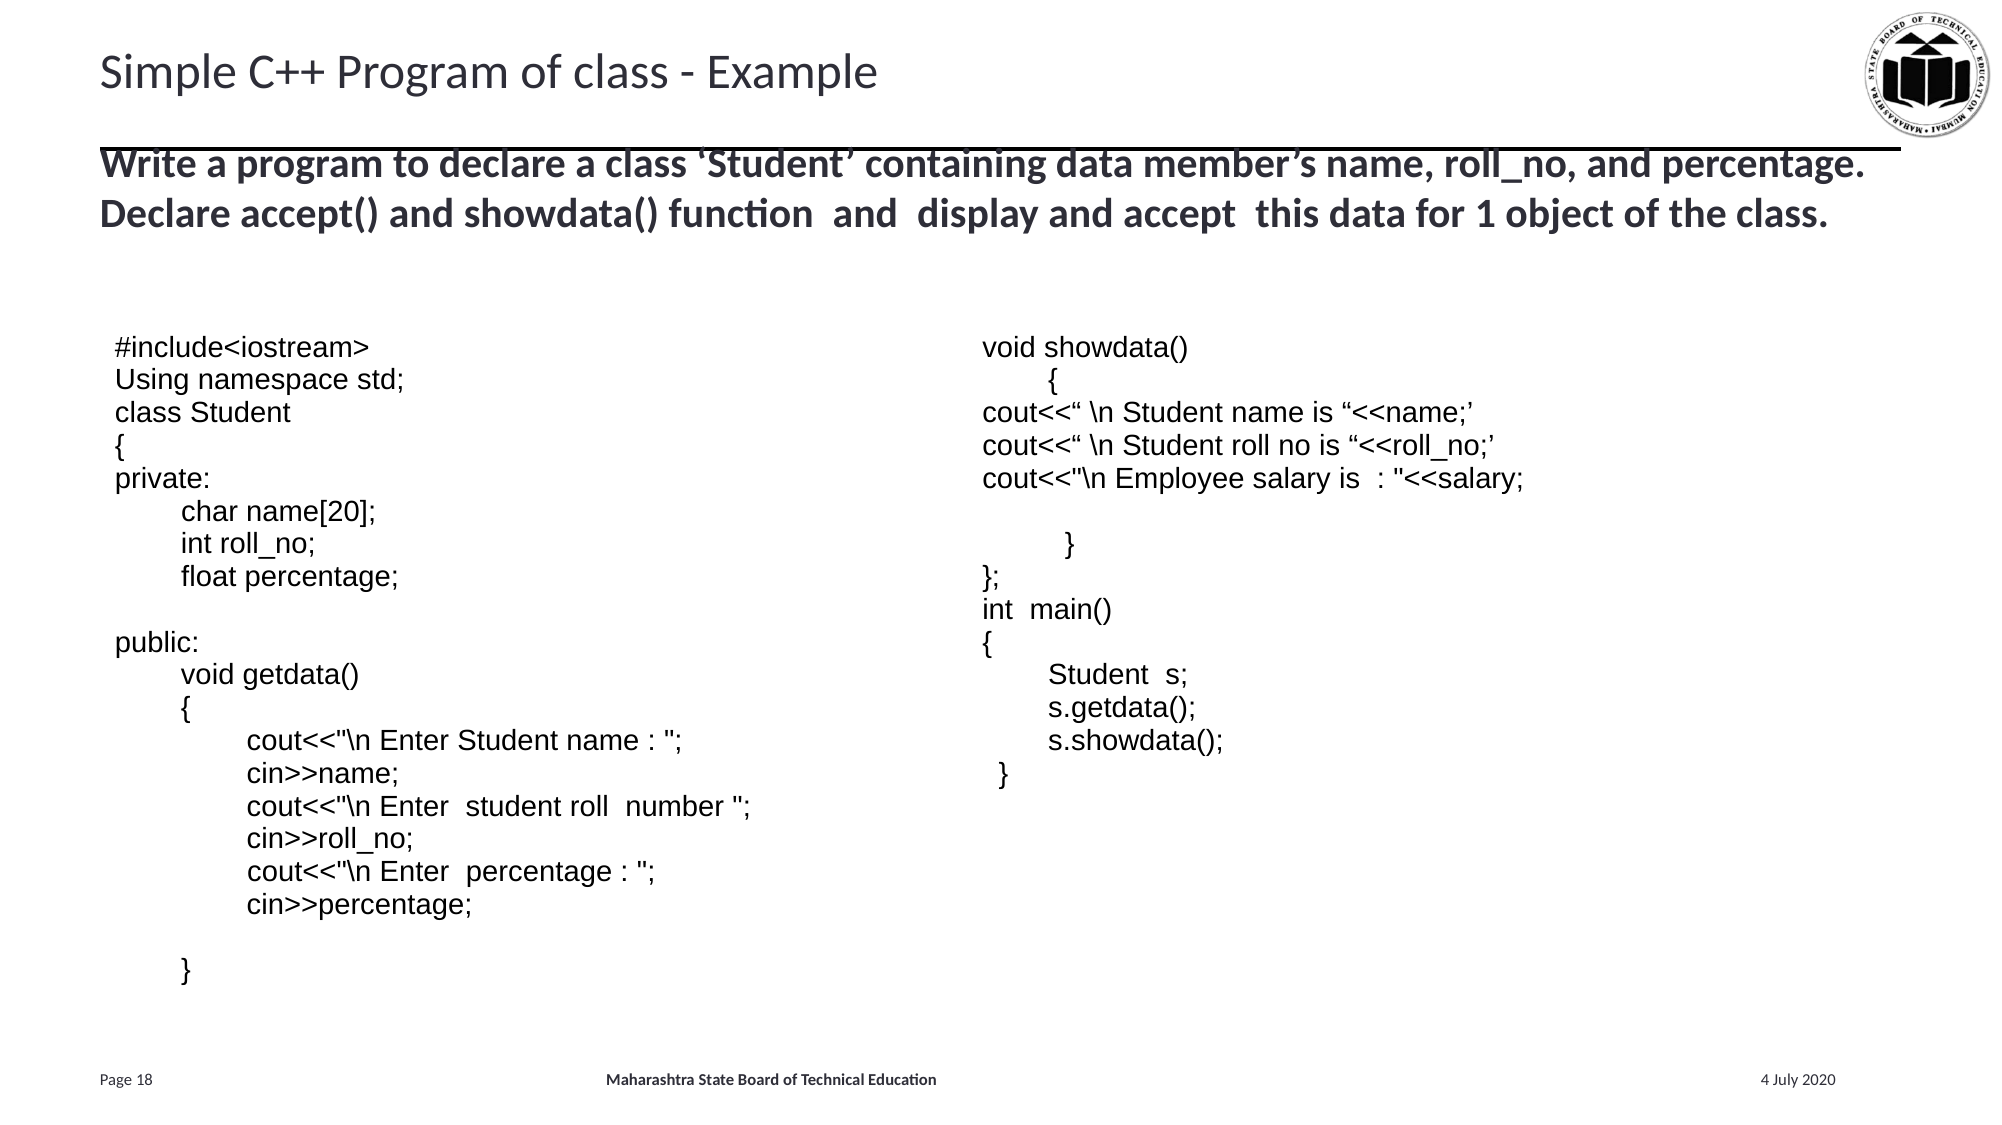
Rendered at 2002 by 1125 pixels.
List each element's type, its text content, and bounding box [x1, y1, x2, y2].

table_header void showdata() { cout<<“ \n Student name is “<<name;’ cout<<“ \n Student roll no is “<<roll_no;’ cout<<"\n Employee salary is : "<<salary; } }; int main() { Student s; s.getdata(); s.showdata(); } [967, 323, 1834, 1045]
picture [1852, 0, 2001, 149]
table_header #include<iostream> Using namespace std; class Student { private: char name[20]; int roll_no; float percentage; public: void getdata() { cout<<"\n Enter Student name : "; cin>>name; cout<<"\n Enter student roll number "; cin>>roll_no; cout<<"\n Enter percentage : "; cin>>percentage; } [100, 323, 967, 1045]
title Simple C++ Program of class - Example [100, 48, 1901, 135]
list Write a program to declare a class ‘Student’ containing data member’s name, roll_no, and percentage. Declare accept() and showdata() function and display and accept this data for 1 object of the class. [100, 135, 1901, 990]
